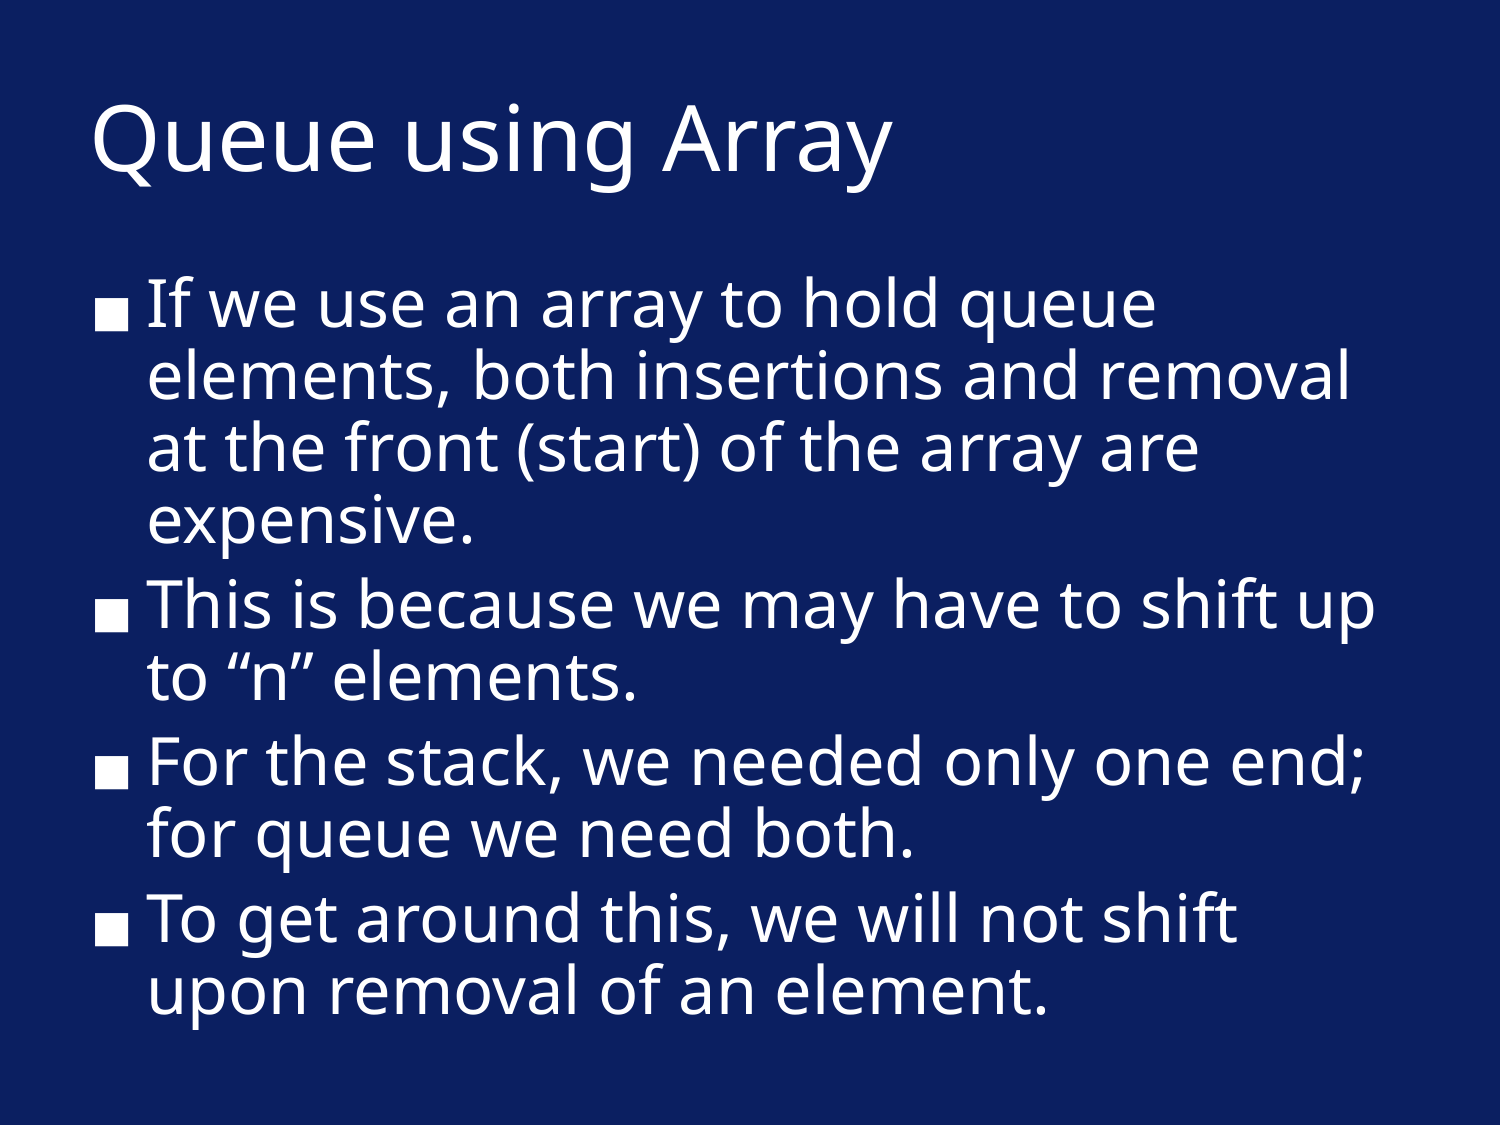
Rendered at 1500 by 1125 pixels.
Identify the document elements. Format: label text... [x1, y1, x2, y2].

list If we use an array to hold queue elements, both insertions and removal at the front (start) of the array are expensive. This is because we may have to shift up to “n” elements. For the stack, we needed only one end; for queue we need both. To get around this, we will not shift upon removal of an element. [74, 262, 1425, 1013]
title Queue using Array [74, 59, 1425, 210]
